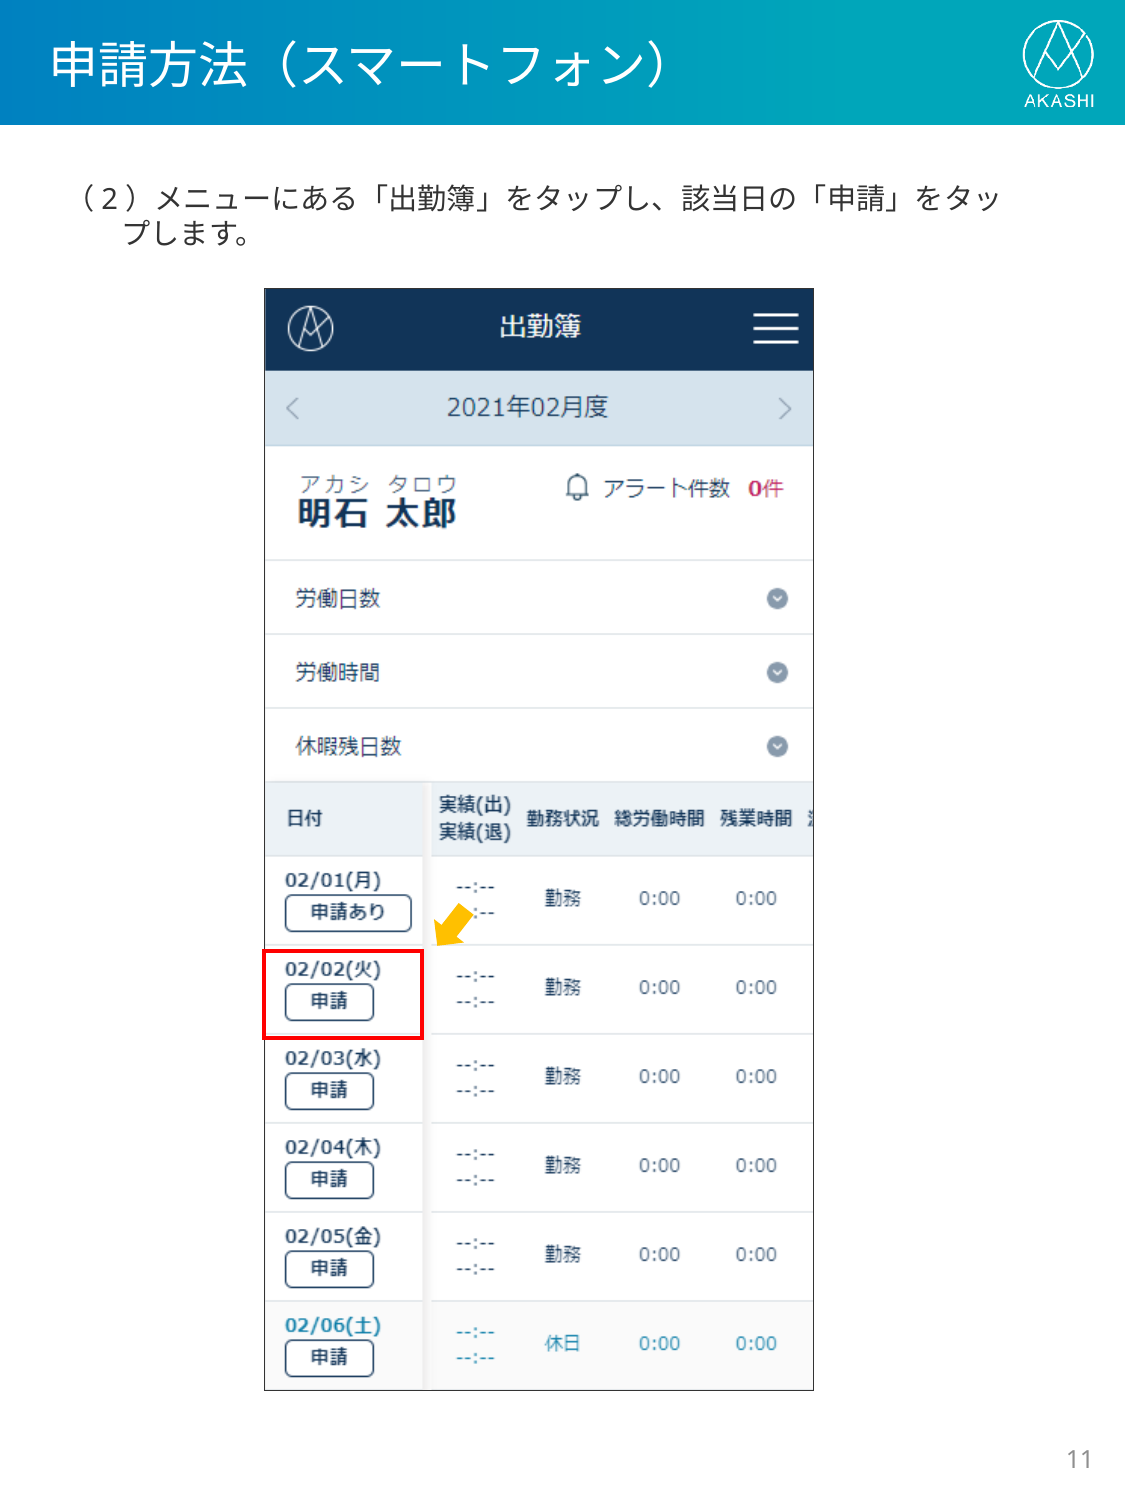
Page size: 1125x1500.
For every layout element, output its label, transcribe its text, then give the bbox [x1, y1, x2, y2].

slide_number 10 [856, 1420, 1110, 1500]
title 申請方法（スマートフォン） [33, 0, 1045, 123]
text_box （2）メニューにある「出勤簿」をタップし、該当日の「申請」をタップします。 [50, 173, 1028, 258]
picture [1045, 9, 1103, 117]
picture [264, 288, 814, 1392]
